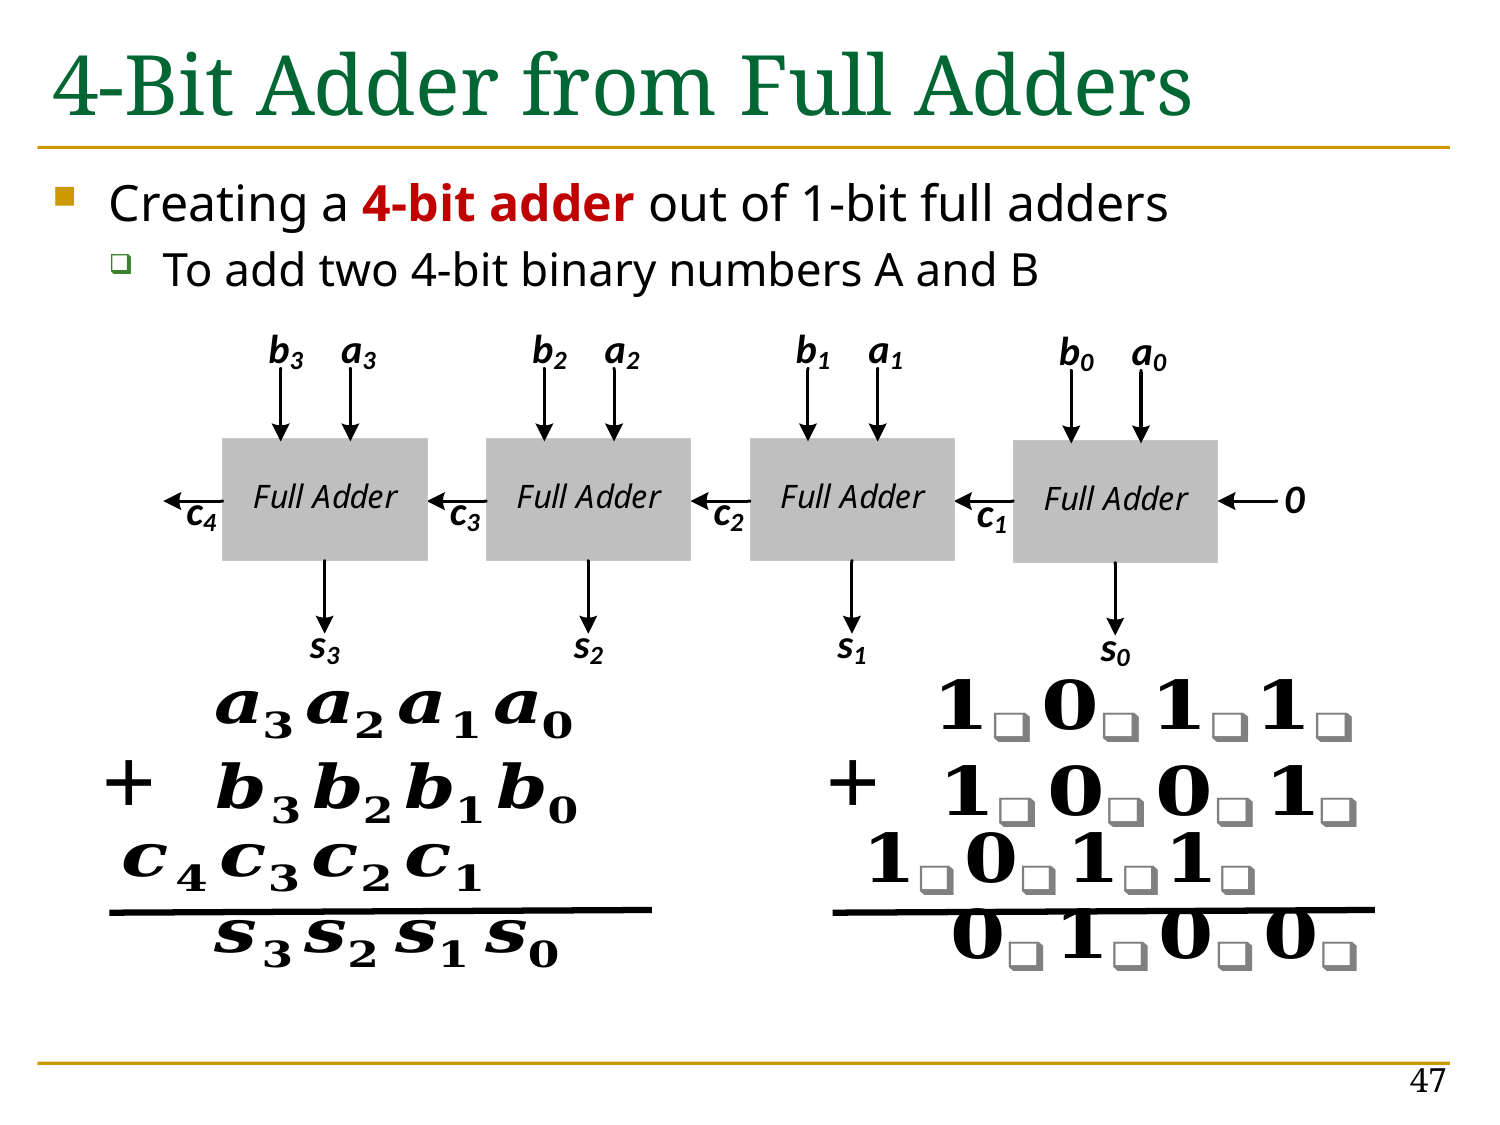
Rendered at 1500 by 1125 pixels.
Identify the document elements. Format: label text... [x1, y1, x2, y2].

list Creating a 4-bit adder out of 1-bit full adders To add two 4-bit binary numbers A and B [37, 163, 1450, 1016]
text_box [832, 909, 1376, 913]
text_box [109, 909, 652, 913]
slide_number 47 [1111, 1036, 1462, 1112]
table_cell 1 [108, 914, 652, 919]
picture [162, 313, 1326, 693]
table_cell 1 [1311, 914, 1375, 919]
text_box + [88, 714, 172, 840]
title 4-Bit Adder from Full Adders [37, 24, 1450, 163]
text_box + [811, 714, 895, 840]
